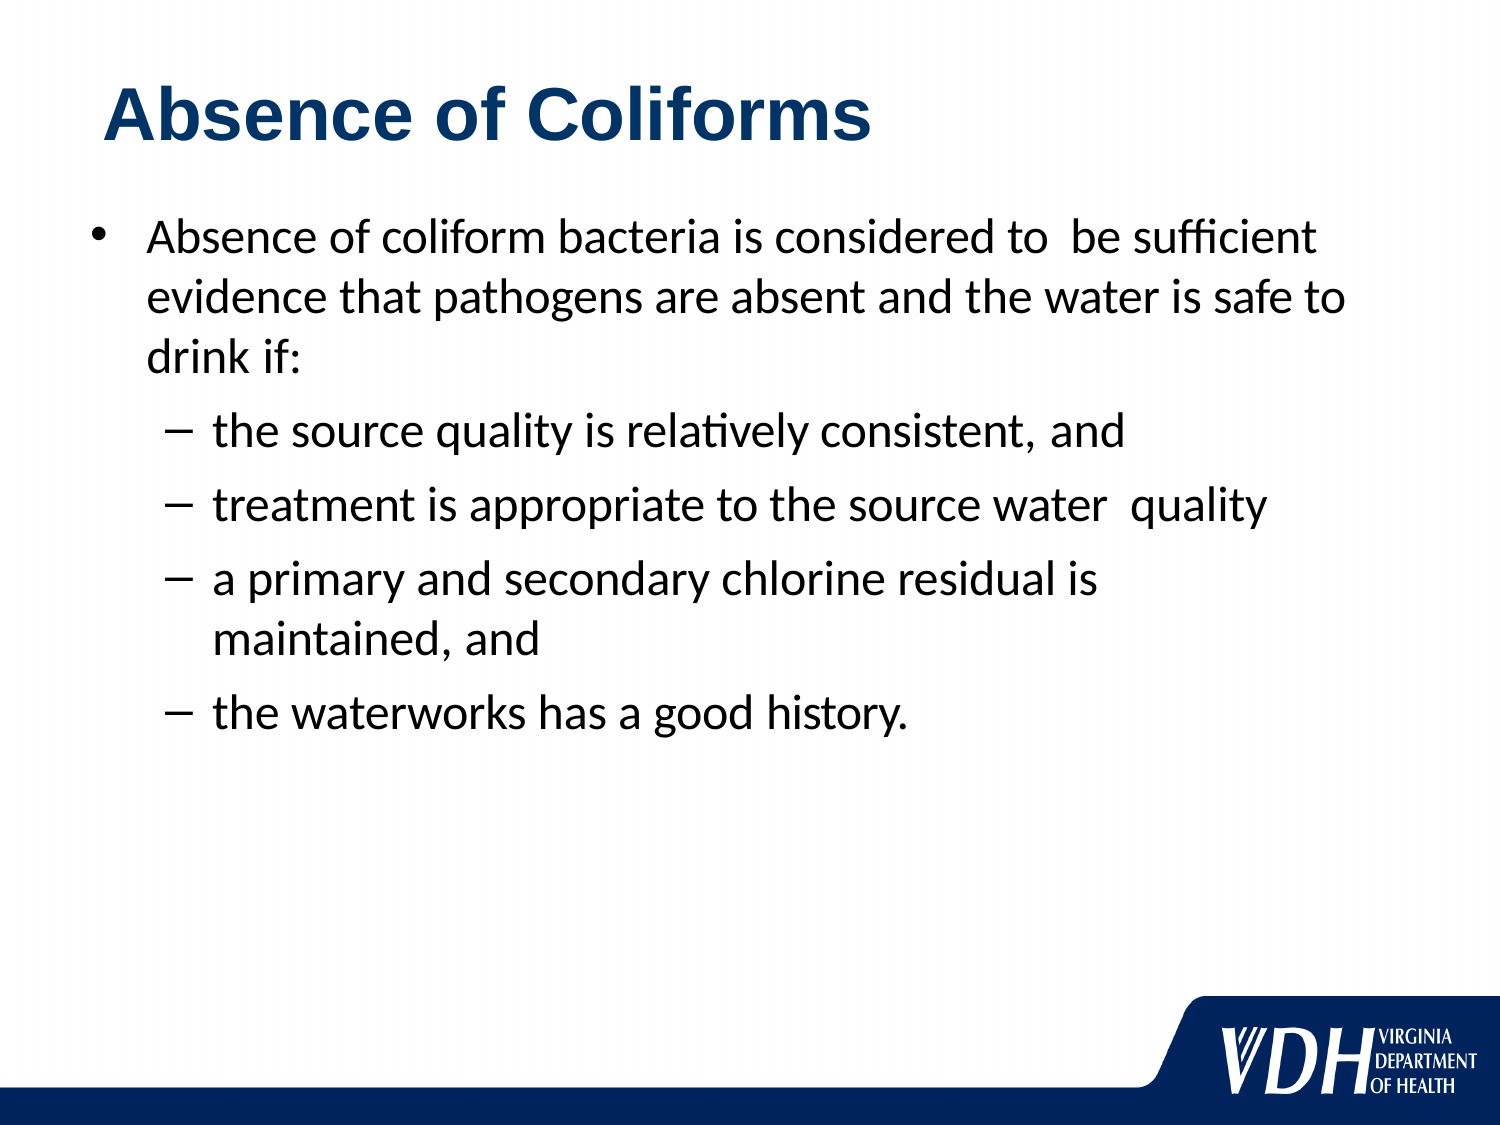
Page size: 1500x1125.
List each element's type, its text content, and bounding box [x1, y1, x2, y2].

text_box Absence of coliform bacteria is considered to be sufficient evidence that pathogens are absent and the water is safe to drink if: the source quality is relatively consistent, and treatment is appropriate to the source water quality a primary and secondary chlorine residual is maintained, and the waterworks has a good history. [87, 201, 1365, 740]
picture [0, 0, 1500, 1125]
title Absence of Coliforms [99, 13, 893, 201]
